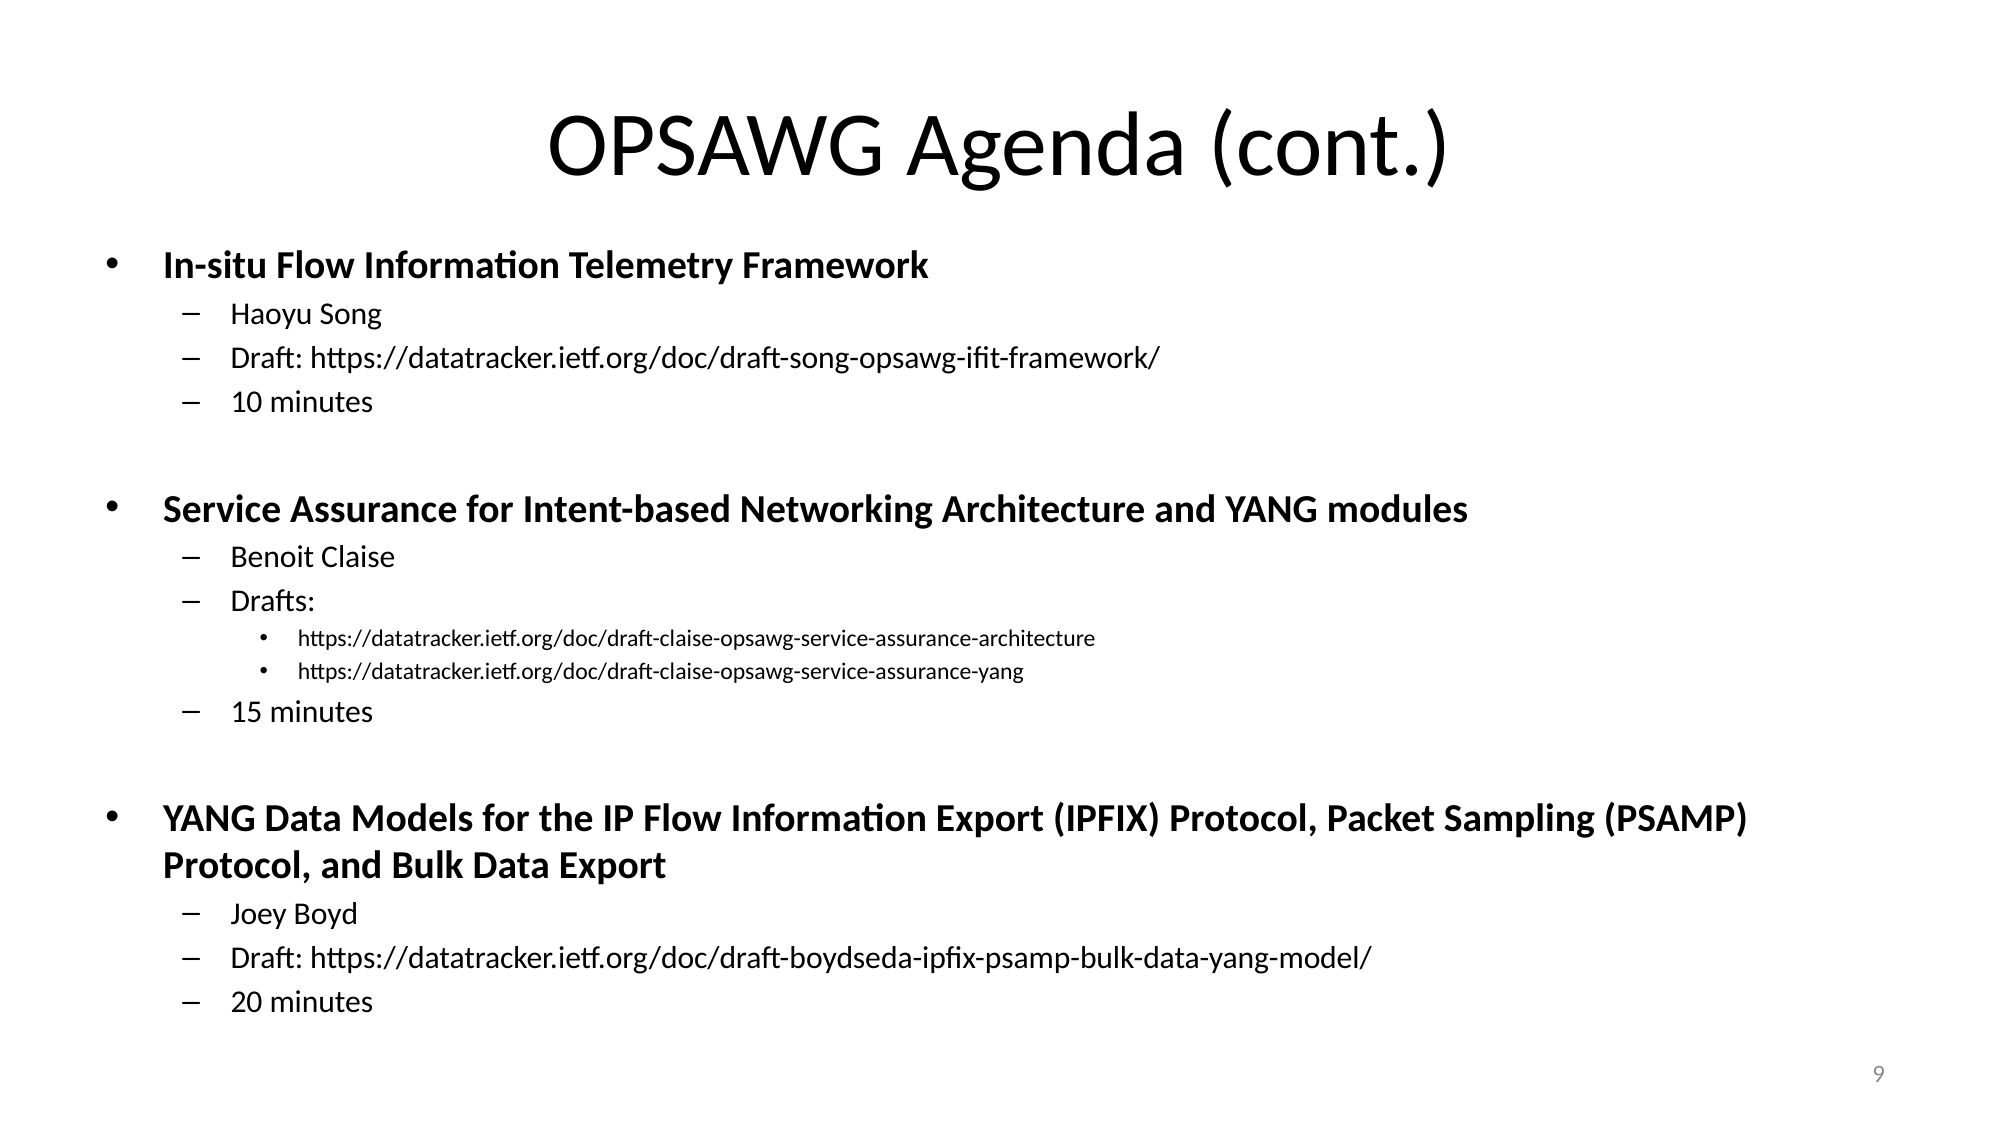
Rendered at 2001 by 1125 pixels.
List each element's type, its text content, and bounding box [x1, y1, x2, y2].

title OPSAWG Agenda (cont.) [99, 45, 1900, 231]
slide_number 9 [1433, 1042, 1900, 1103]
list In-situ Flow Information Telemetry Framework Haoyu Song Draft: https://datatracker.ietf.org/doc/draft-song-opsawg-ifit-framework/ 10 minutes Service Assurance for Intent-based Networking Architecture and YANG modules Benoit Claise Drafts: https://datatracker.ietf.org/doc/draft-claise-opsawg-service-assurance-architecture https://datatracker.ietf.org/doc/draft-claise-opsawg-service-assurance-yang 15 minutes YANG Data Models for the IP Flow Information Export (IPFIX) Protocol, Packet Sampling (PSAMP) Protocol, and Bulk Data Export Joey Boyd Draft: https://datatracker.ietf.org/doc/draft-boydseda-ipfix-psamp-bulk-data-yang-model/ 20 minutes [90, 231, 1900, 1035]
